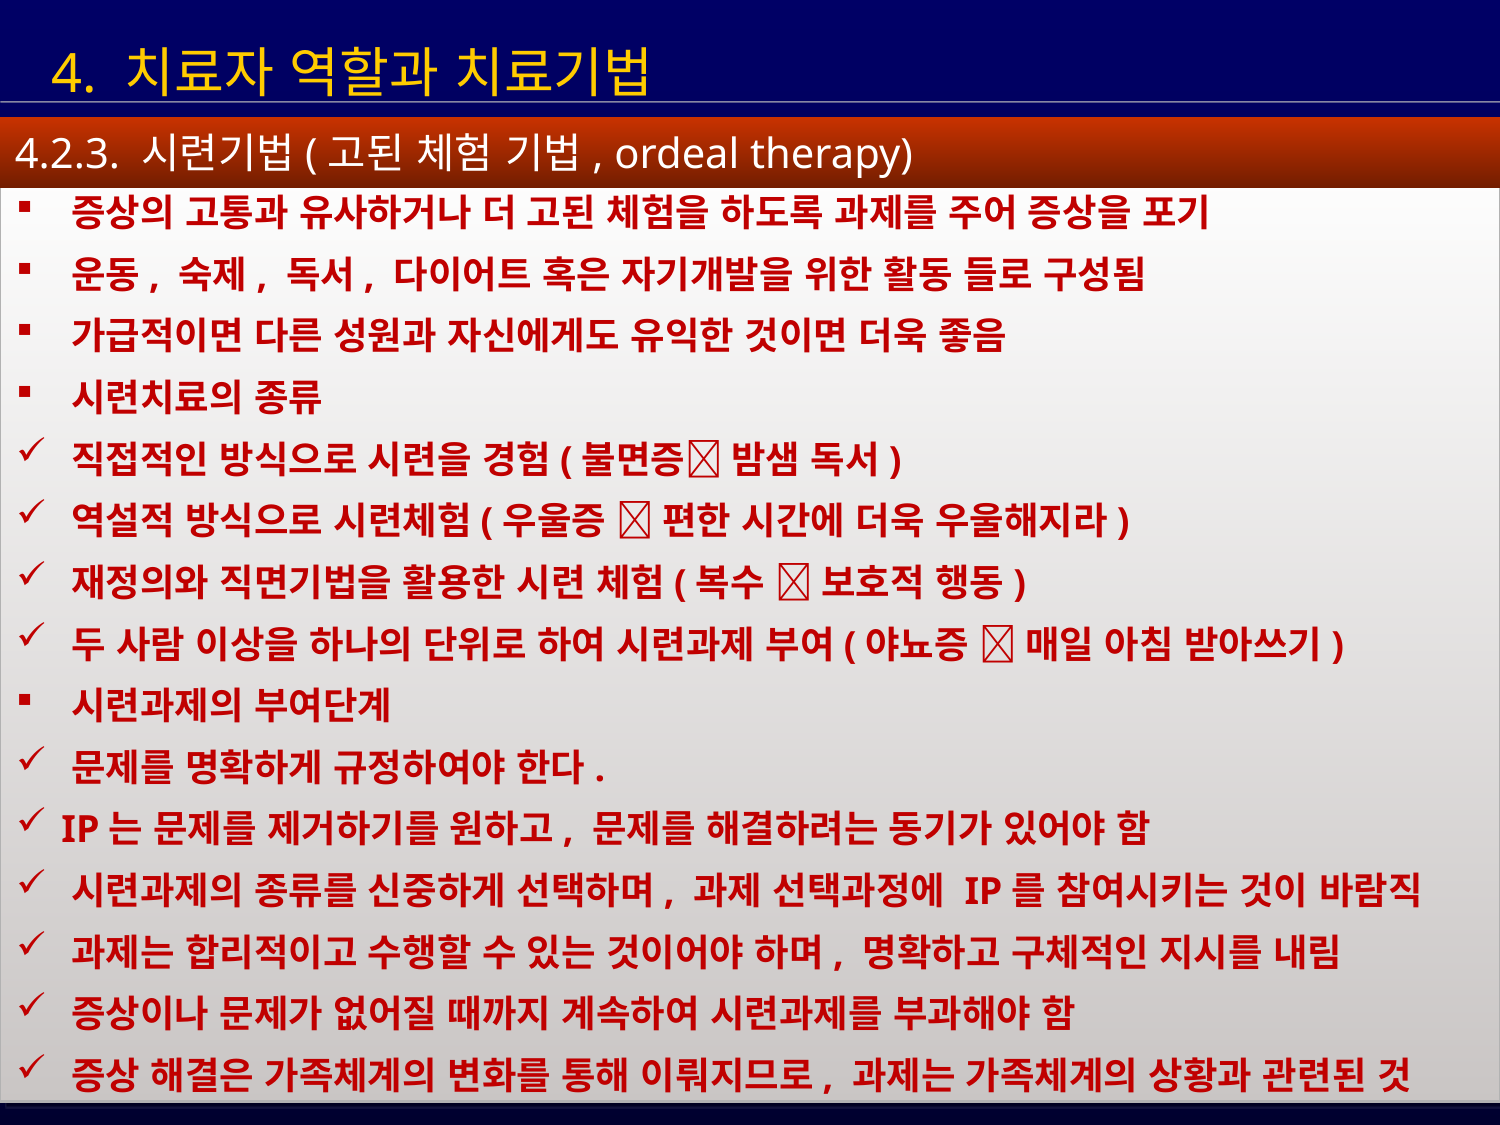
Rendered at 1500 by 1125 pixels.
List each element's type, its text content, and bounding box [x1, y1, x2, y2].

text_box 4. 치료자 역할과 치료기법 [36, 102, 670, 111]
text_box 4. 치료자 역할과 치료기법 [36, 30, 670, 101]
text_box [0, 116, 1500, 1102]
